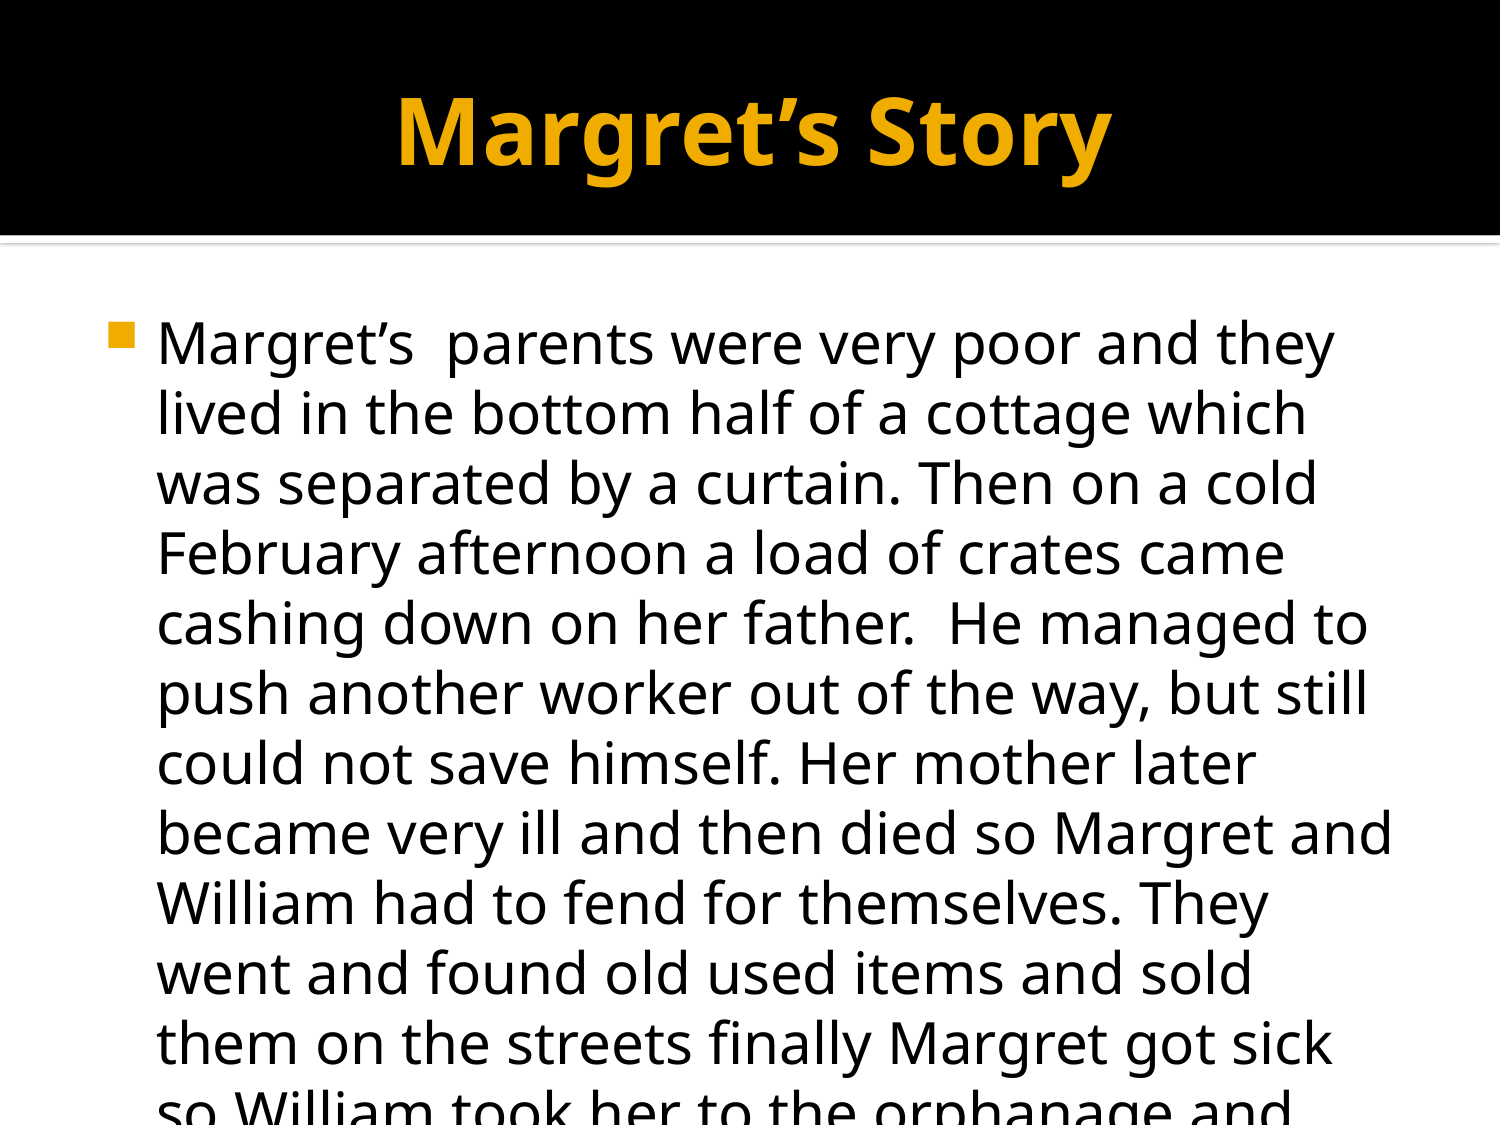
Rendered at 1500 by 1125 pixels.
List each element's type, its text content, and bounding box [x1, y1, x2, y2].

list Margret’s parents were very poor and they lived in the bottom half of a cottage which was separated by a curtain. Then on a cold February afternoon a load of crates came cashing down on her father. He managed to push another worker out of the way, but still could not save himself. Her mother later became very ill and then died so Margret and William had to fend for themselves. They went and found old used items and sold them on the streets finally Margret got sick so William took her to the orphanage and left. She was there ever since. [75, 291, 1425, 1050]
title Margret’s Story [75, 25, 1425, 231]
